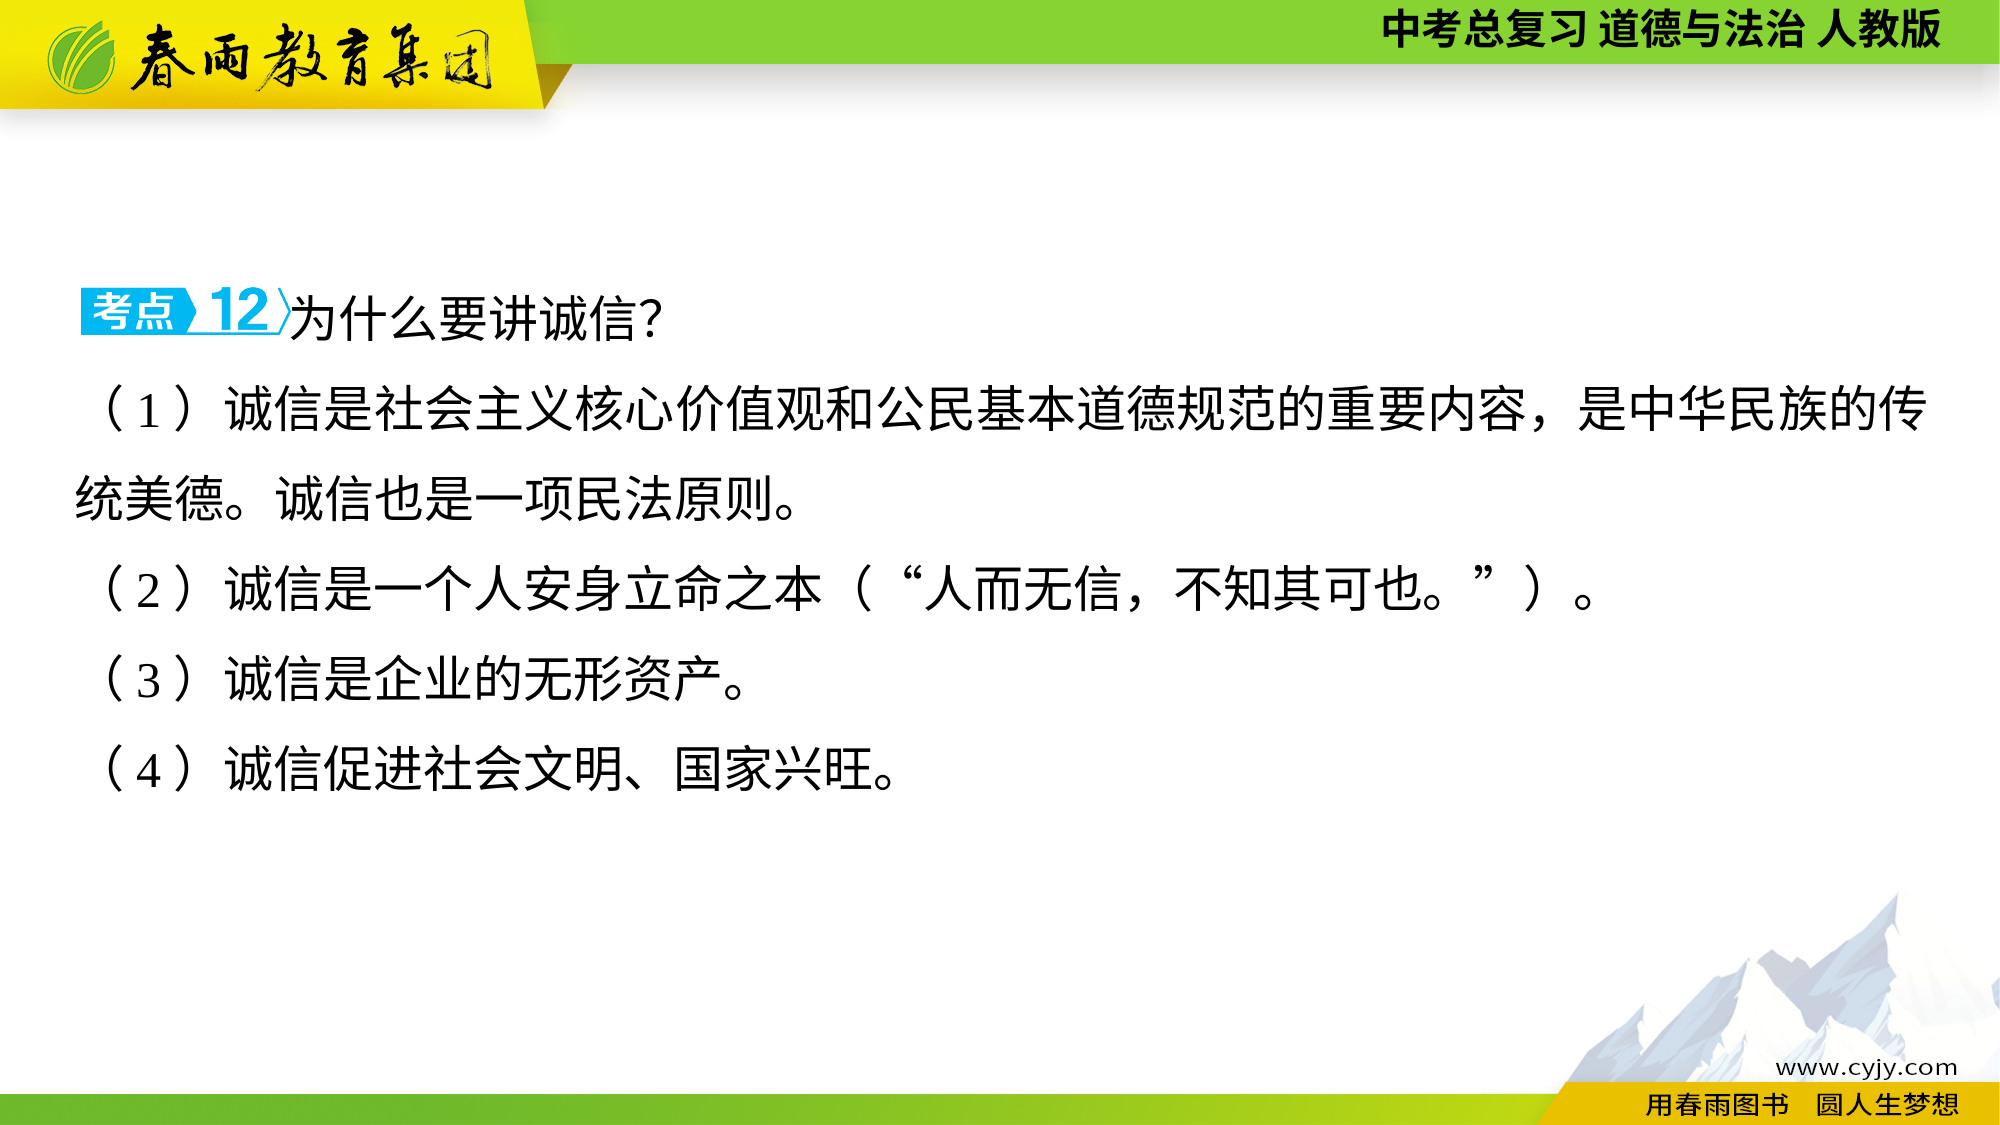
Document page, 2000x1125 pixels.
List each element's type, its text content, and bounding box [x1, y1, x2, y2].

list 为什么要讲诚信？ （1）诚信是社会主义核心价值观和公民基本道德规范的重要内容，是中华民族的传统美德。诚信也是一项民法原则。 （2）诚信是一个人安身立命之本（“人而无信，不知其可也。”）。 （3）诚信是企业的无形资产。 （4）诚信促进社会文明、国家兴旺。 [59, 249, 1944, 799]
picture [0, 0, 2000, 1125]
